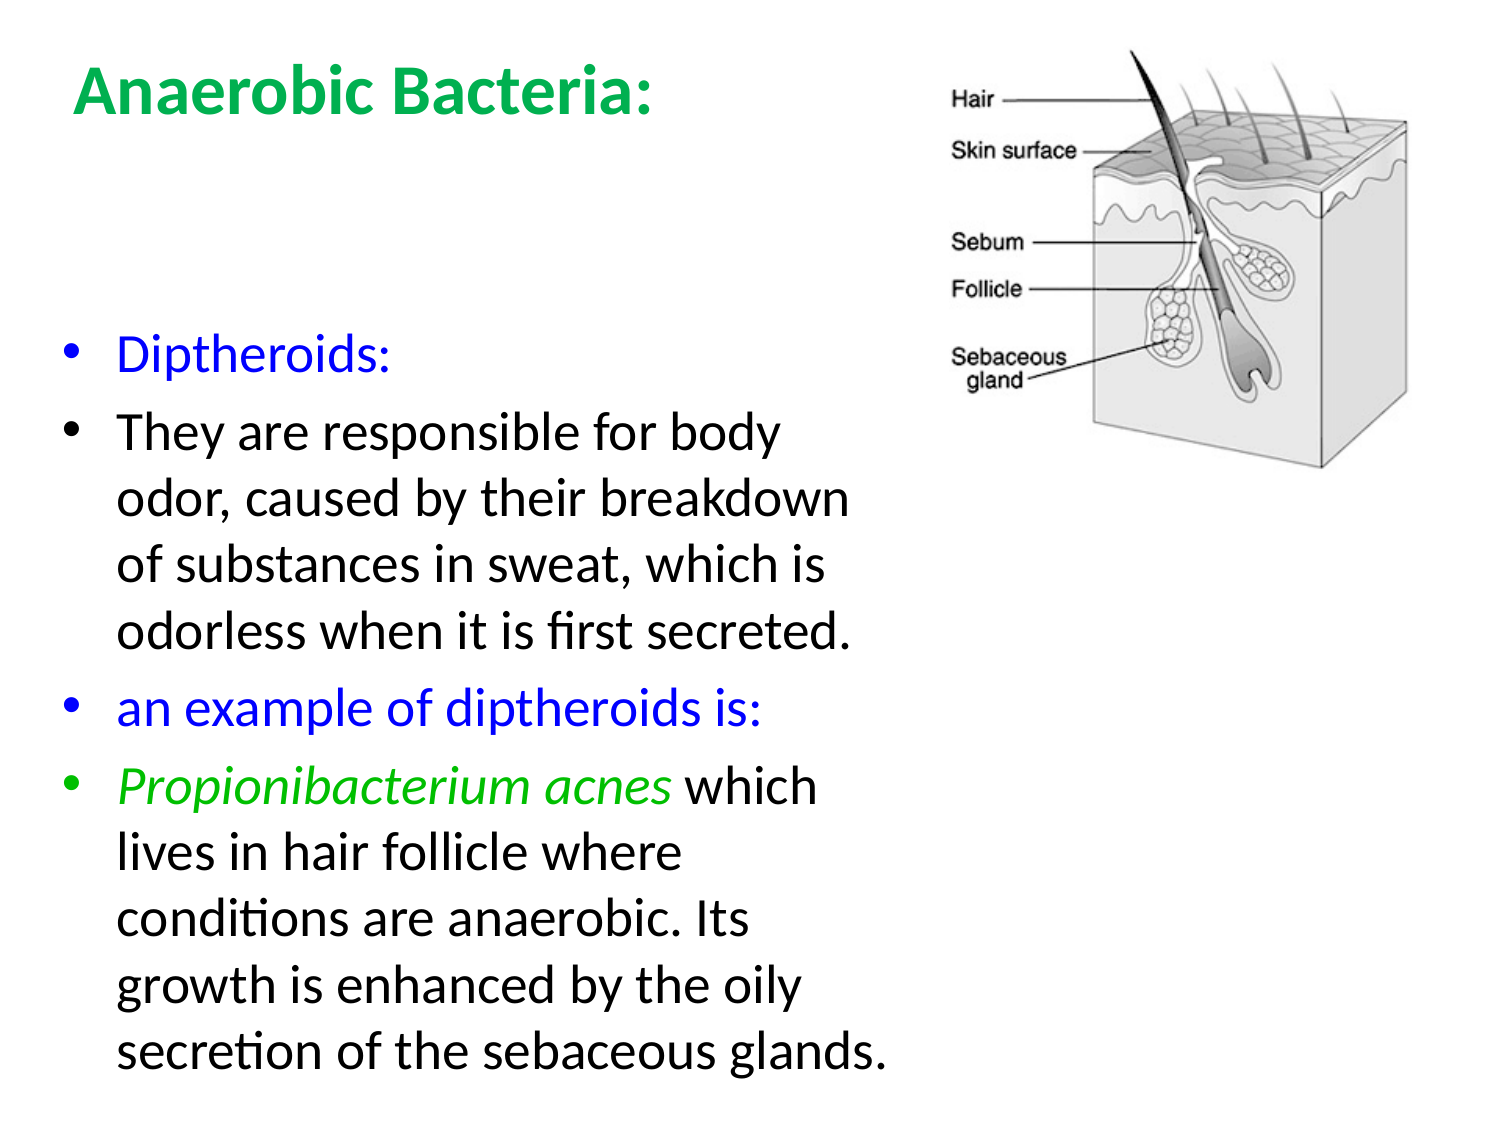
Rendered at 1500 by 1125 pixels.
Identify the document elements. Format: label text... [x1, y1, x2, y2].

list Diptheroids: They are responsible for body odor, caused by their breakdown of substances in sweat, which is odorless when it is first secreted. an example of diptheroids is: Propionibacterium acnes which lives in hair follicle where conditions are anaerobic. Its growth is enhanced by the oily secretion of the sebaceous glands. [46, 309, 910, 1125]
title Anaerobic Bacteria: [58, 35, 939, 223]
picture [948, 46, 1419, 480]
